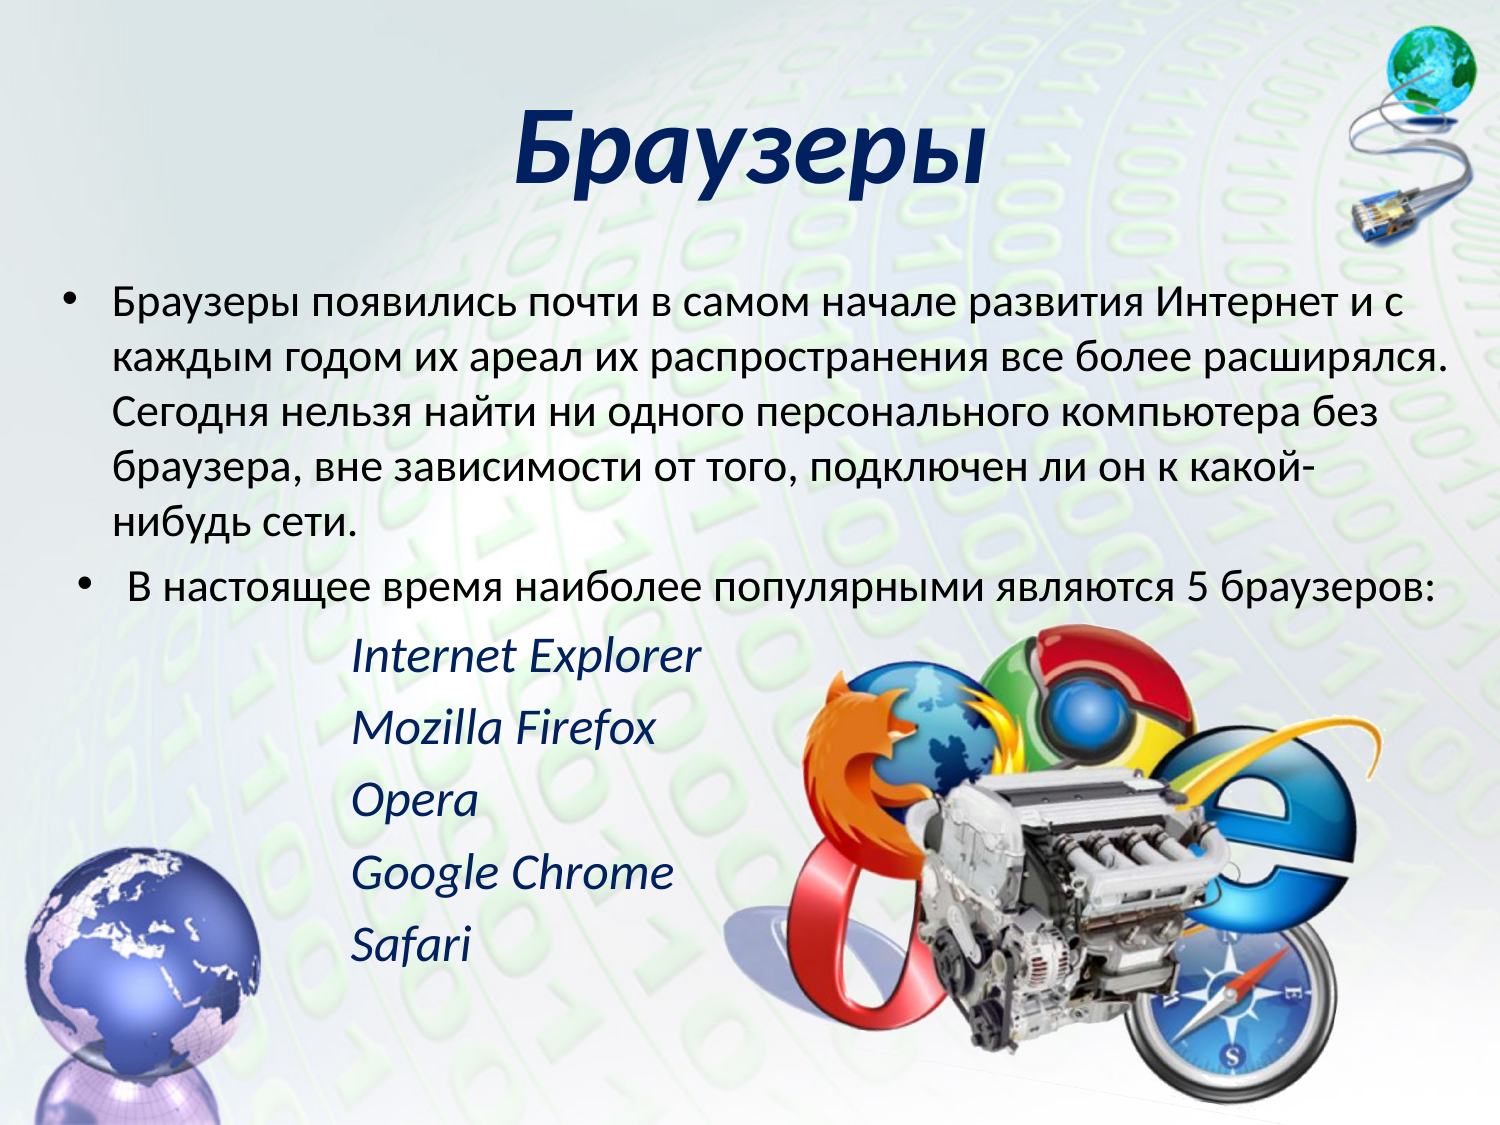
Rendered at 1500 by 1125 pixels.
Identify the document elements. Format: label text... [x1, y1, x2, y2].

picture [0, 0, 1500, 1125]
title Браузеры [75, 45, 1425, 233]
list Браузеры появились почти в самом начале развития Интернет и с каждым годом их ареал их распространения все более расширялся. Сегодня нельзя найти ни одного персонального компьютера без браузера, вне зависимости от того, подключен ли он к какой-нибудь сети. В настоящее время наиболее популярными являются 5 браузеров: Internet Explorer Mozilla Firefox Opera Google Chrome Safari [46, 262, 1465, 1005]
